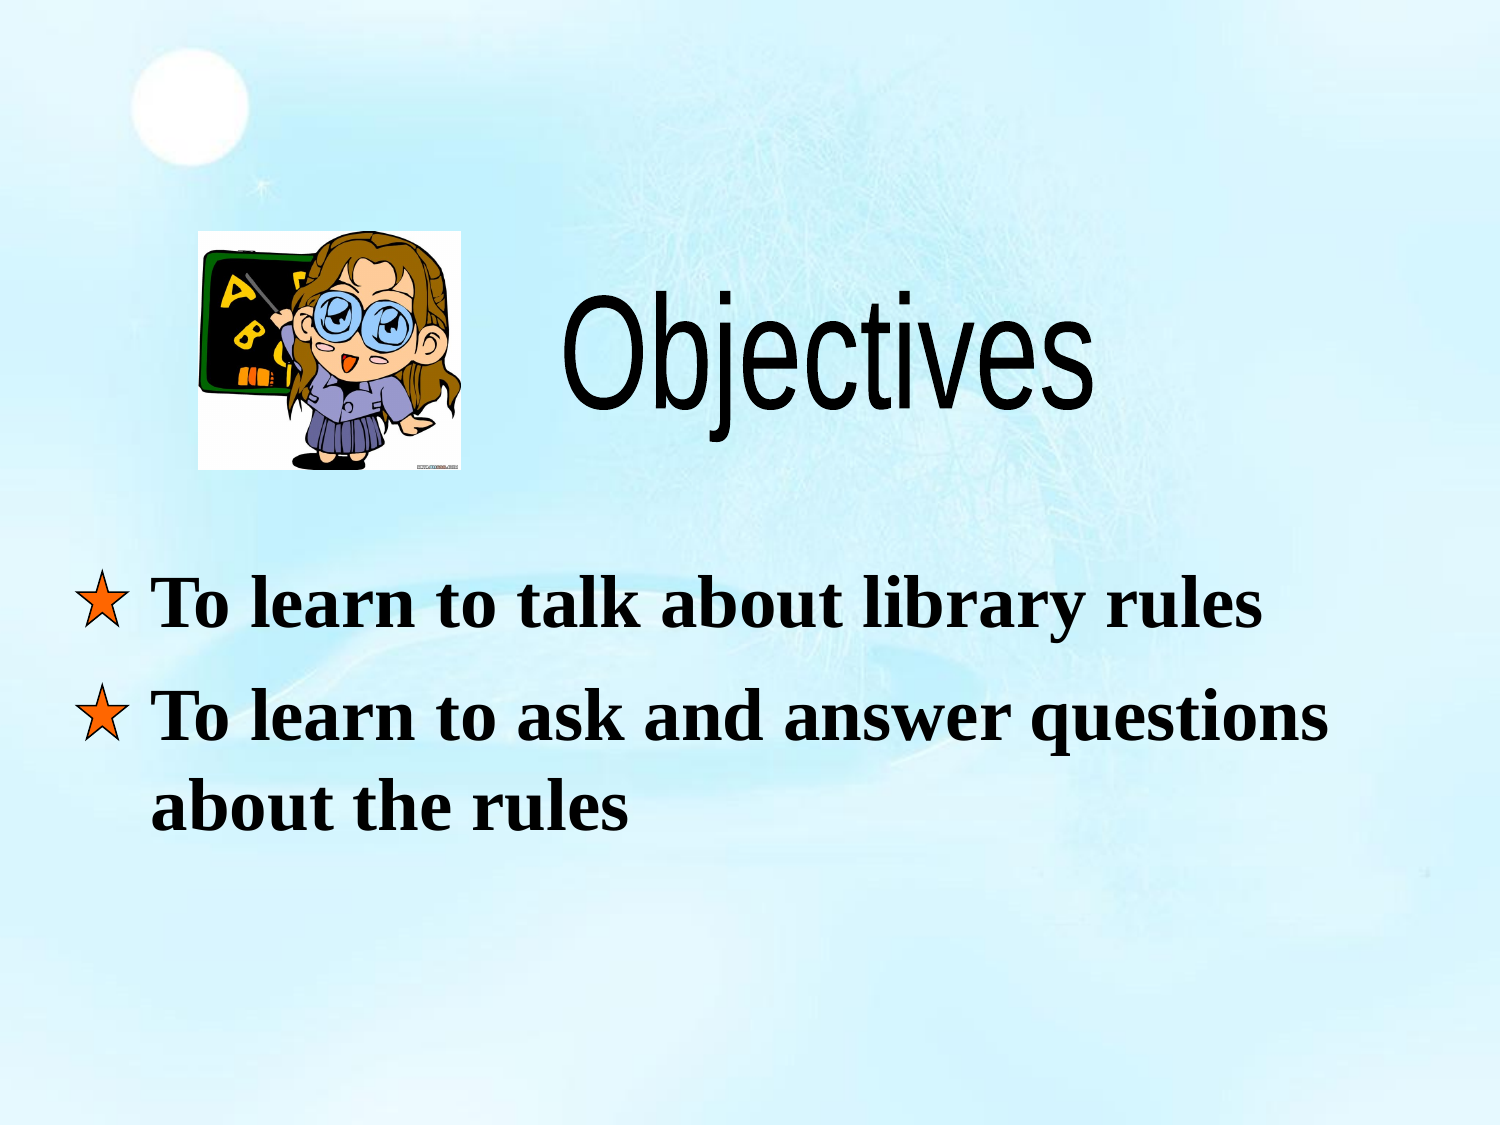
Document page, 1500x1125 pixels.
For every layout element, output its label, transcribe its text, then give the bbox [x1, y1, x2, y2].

text_box To learn to talk about library rules To learn to ask and answer questions about the rules [135, 545, 1376, 853]
picture [0, 0, 1500, 1125]
text_box [76, 571, 128, 626]
text_box [76, 684, 128, 740]
